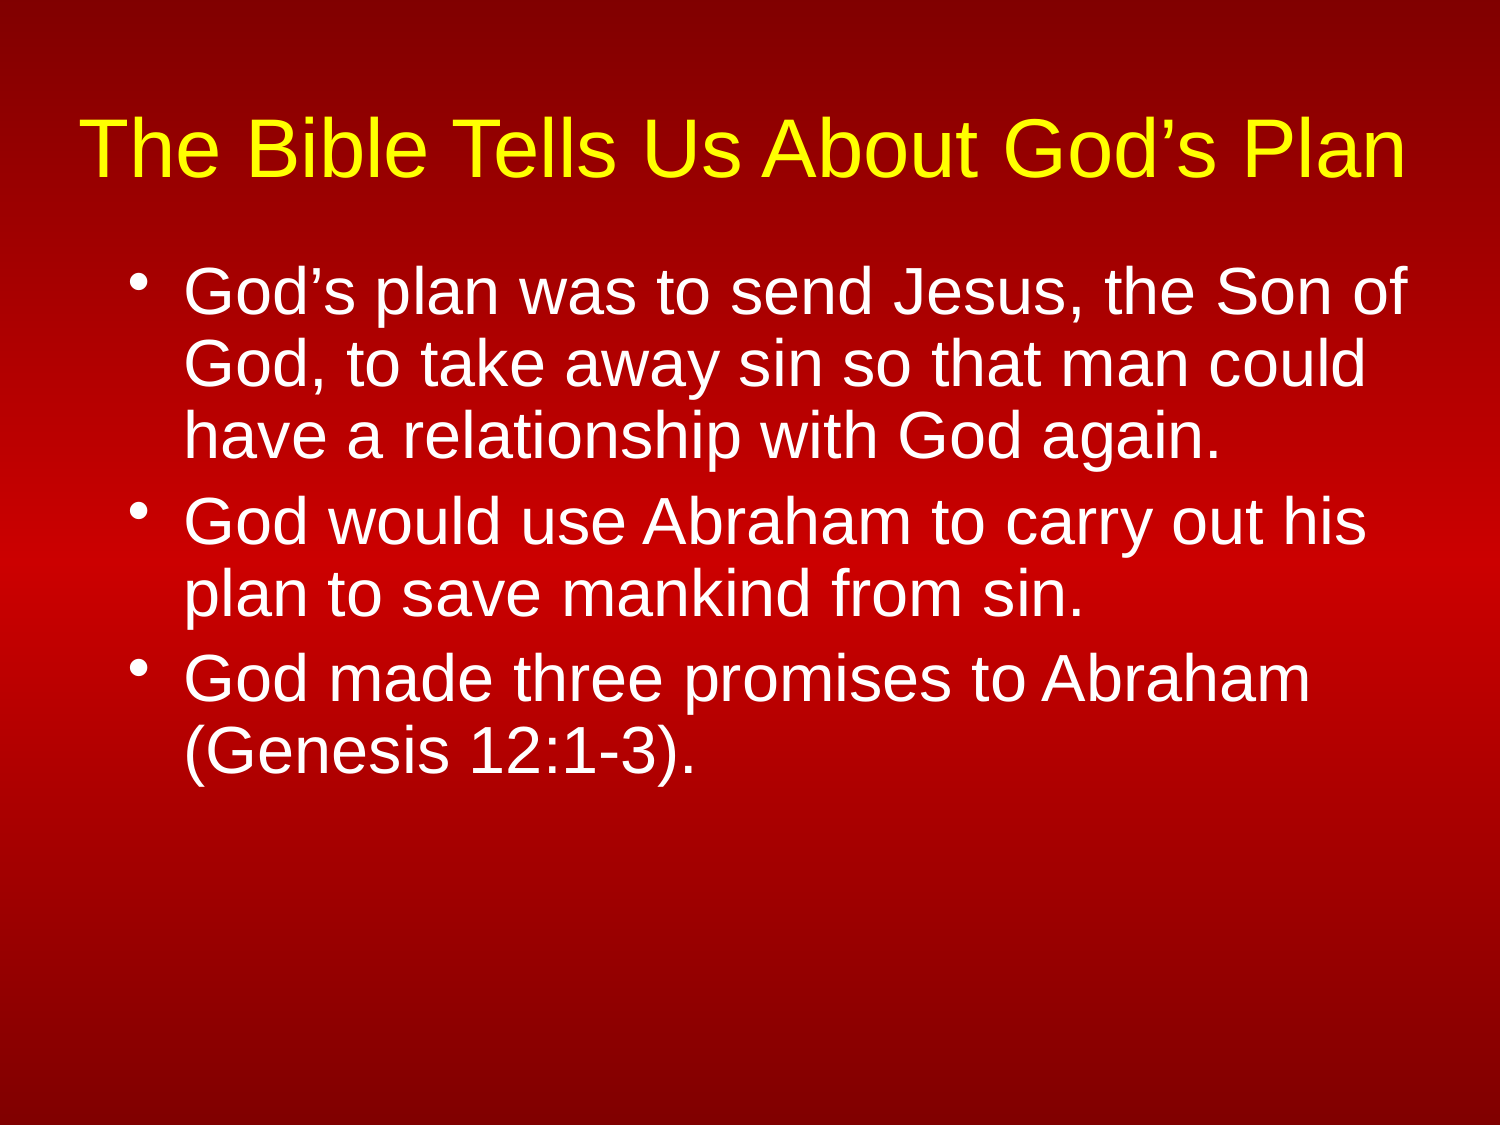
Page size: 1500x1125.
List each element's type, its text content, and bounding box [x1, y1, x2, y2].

list God’s plan was to send Jesus, the Son of God, to take away sin so that man could have a relationship with God again. God would use Abraham to carry out his plan to save mankind from sin. God made three promises to Abraham (Genesis 12:1-3). [112, 249, 1438, 850]
title The Bible Tells Us About God’s Plan [50, 50, 1438, 238]
